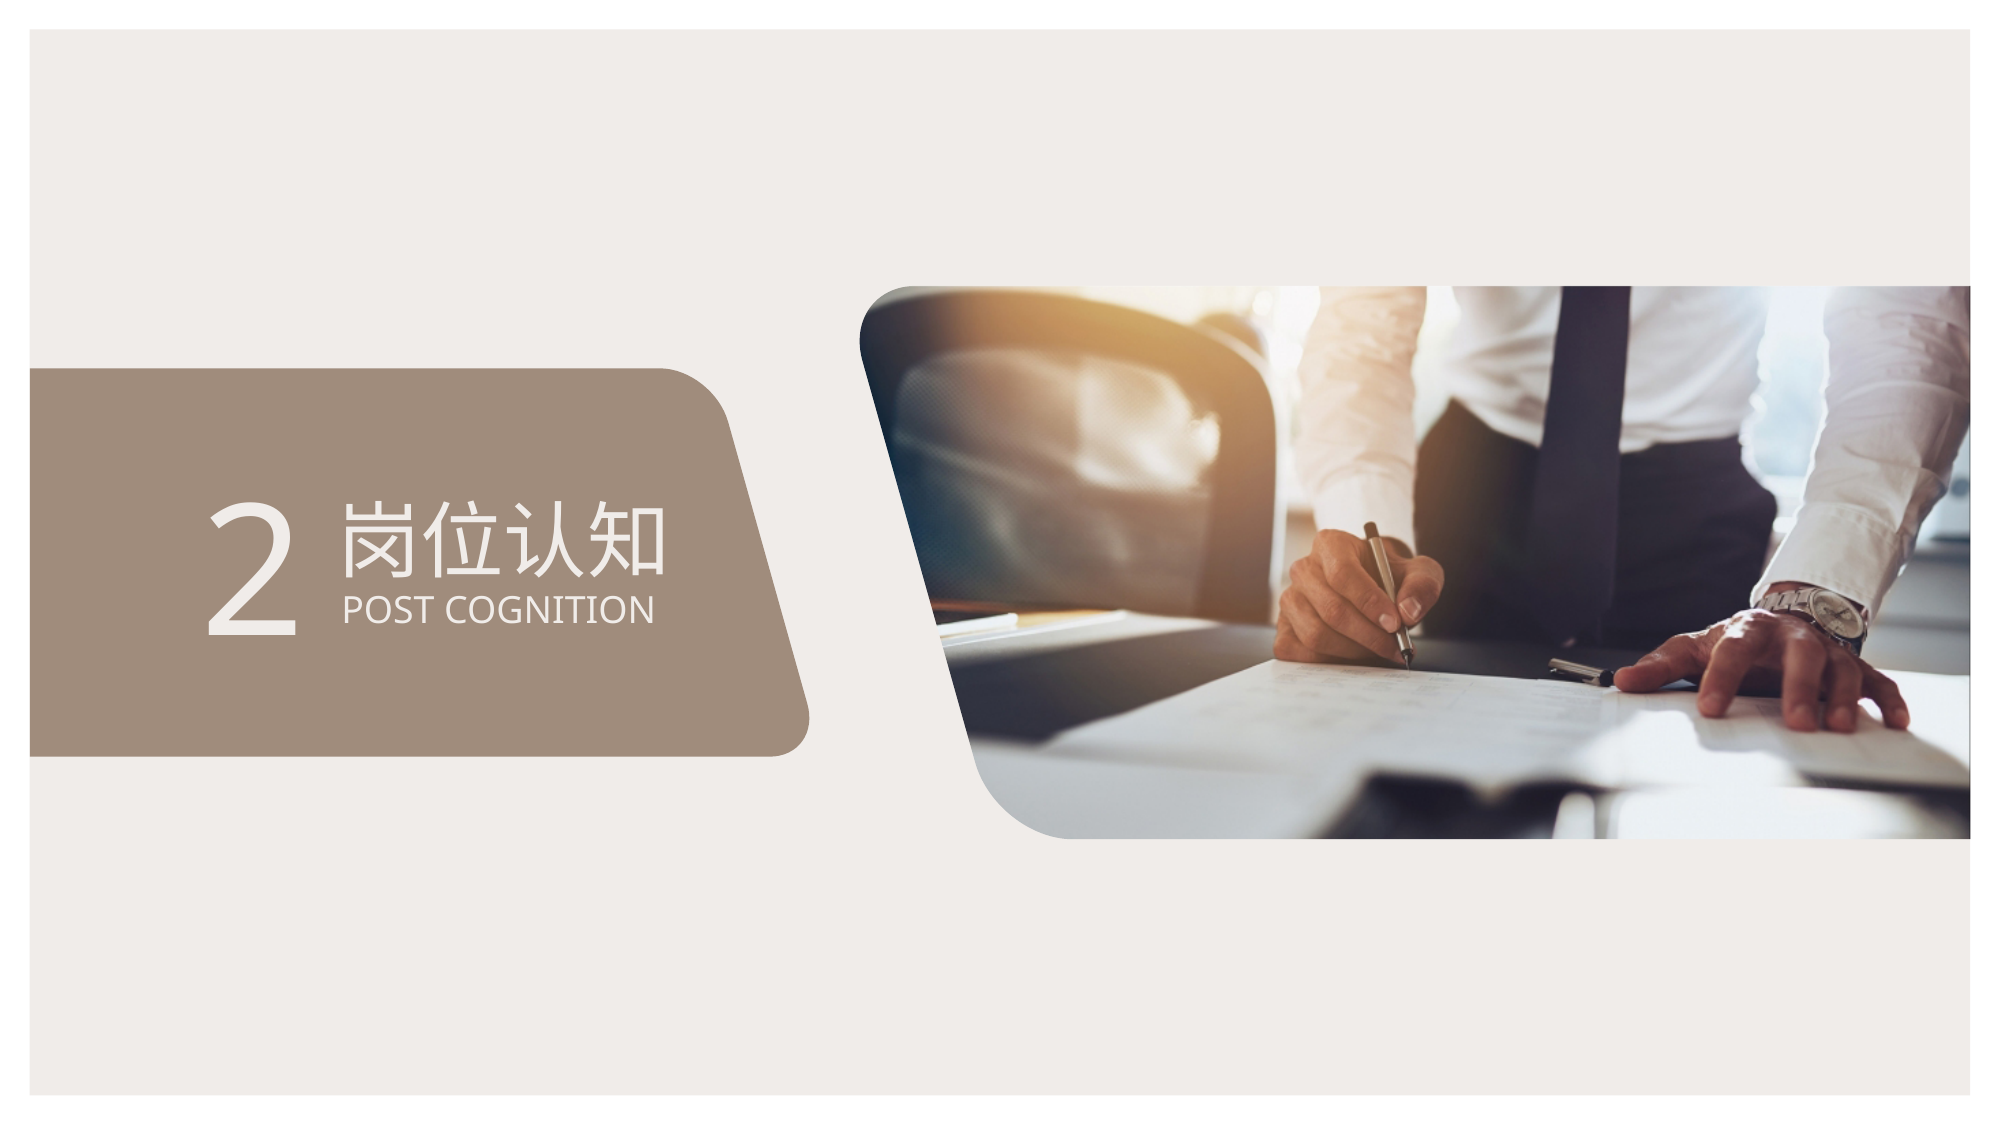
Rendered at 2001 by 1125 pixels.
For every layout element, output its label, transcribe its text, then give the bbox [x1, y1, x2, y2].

text_box 岗位认知 [322, 481, 686, 596]
text_box [859, 285, 1971, 840]
text_box POST COGNITION [326, 578, 672, 639]
text_box [29, 368, 810, 757]
text_box 2 [185, 444, 320, 680]
